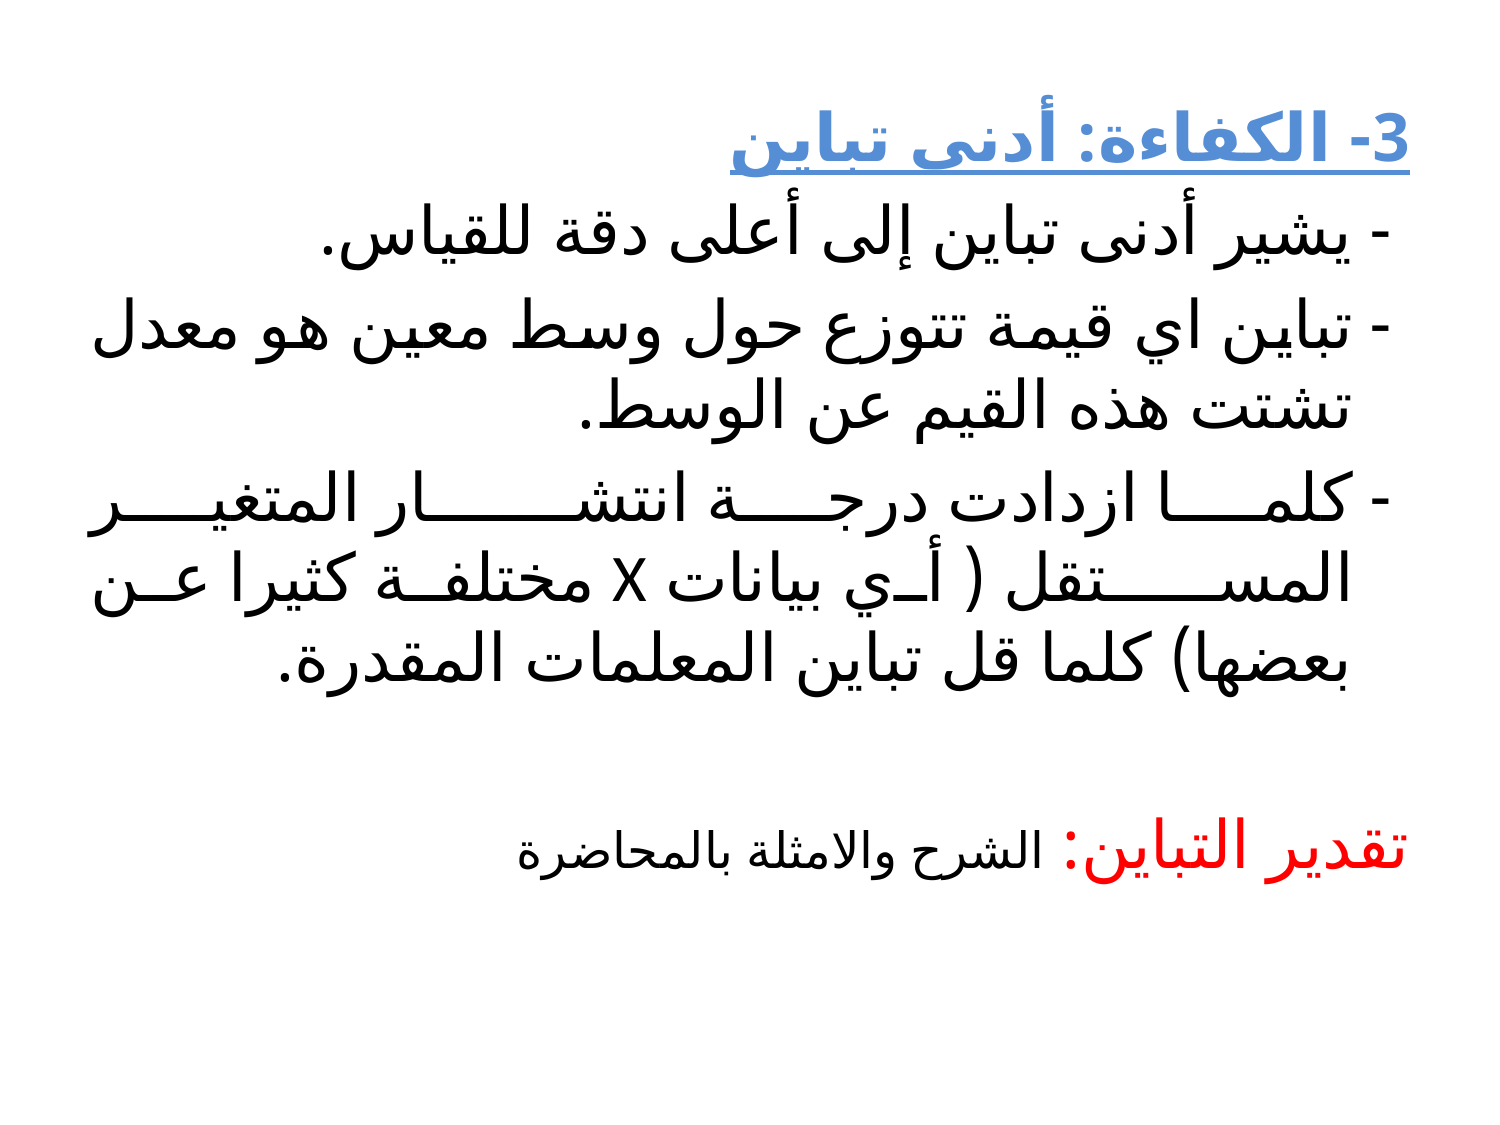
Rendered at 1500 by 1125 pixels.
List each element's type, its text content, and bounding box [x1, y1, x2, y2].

list 3- الكفاءة: أدنى تباين - يشير أدنى تباين إلى أعلى دقة للقياس. - تباين اي قيمة تتوزع حول وسط معين هو معدل تشتت هذه القيم عن الوسط. - كلما ازدادت درجة انتشـــار المتغير المســــتقل ( أي بيانات X مختلفة كثيرا عن بعضها) كلما قل تباين المعلمات المقدرة. تقدير التباين: الشرح والامثلة بالمحاضرة [75, 87, 1425, 1005]
